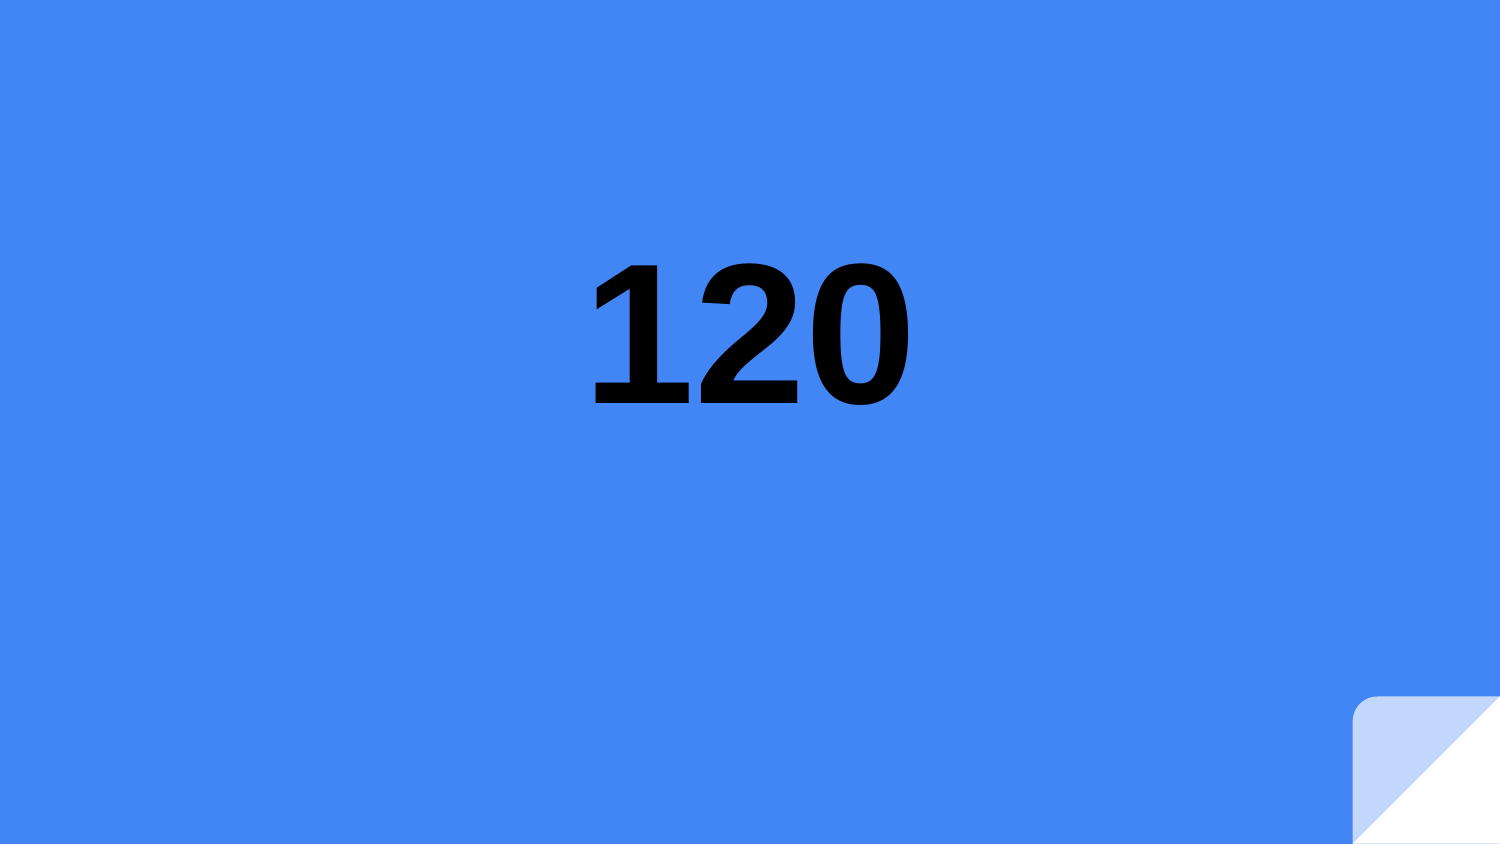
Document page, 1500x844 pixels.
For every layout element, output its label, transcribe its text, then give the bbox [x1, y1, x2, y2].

title 120 [51, 207, 1449, 459]
